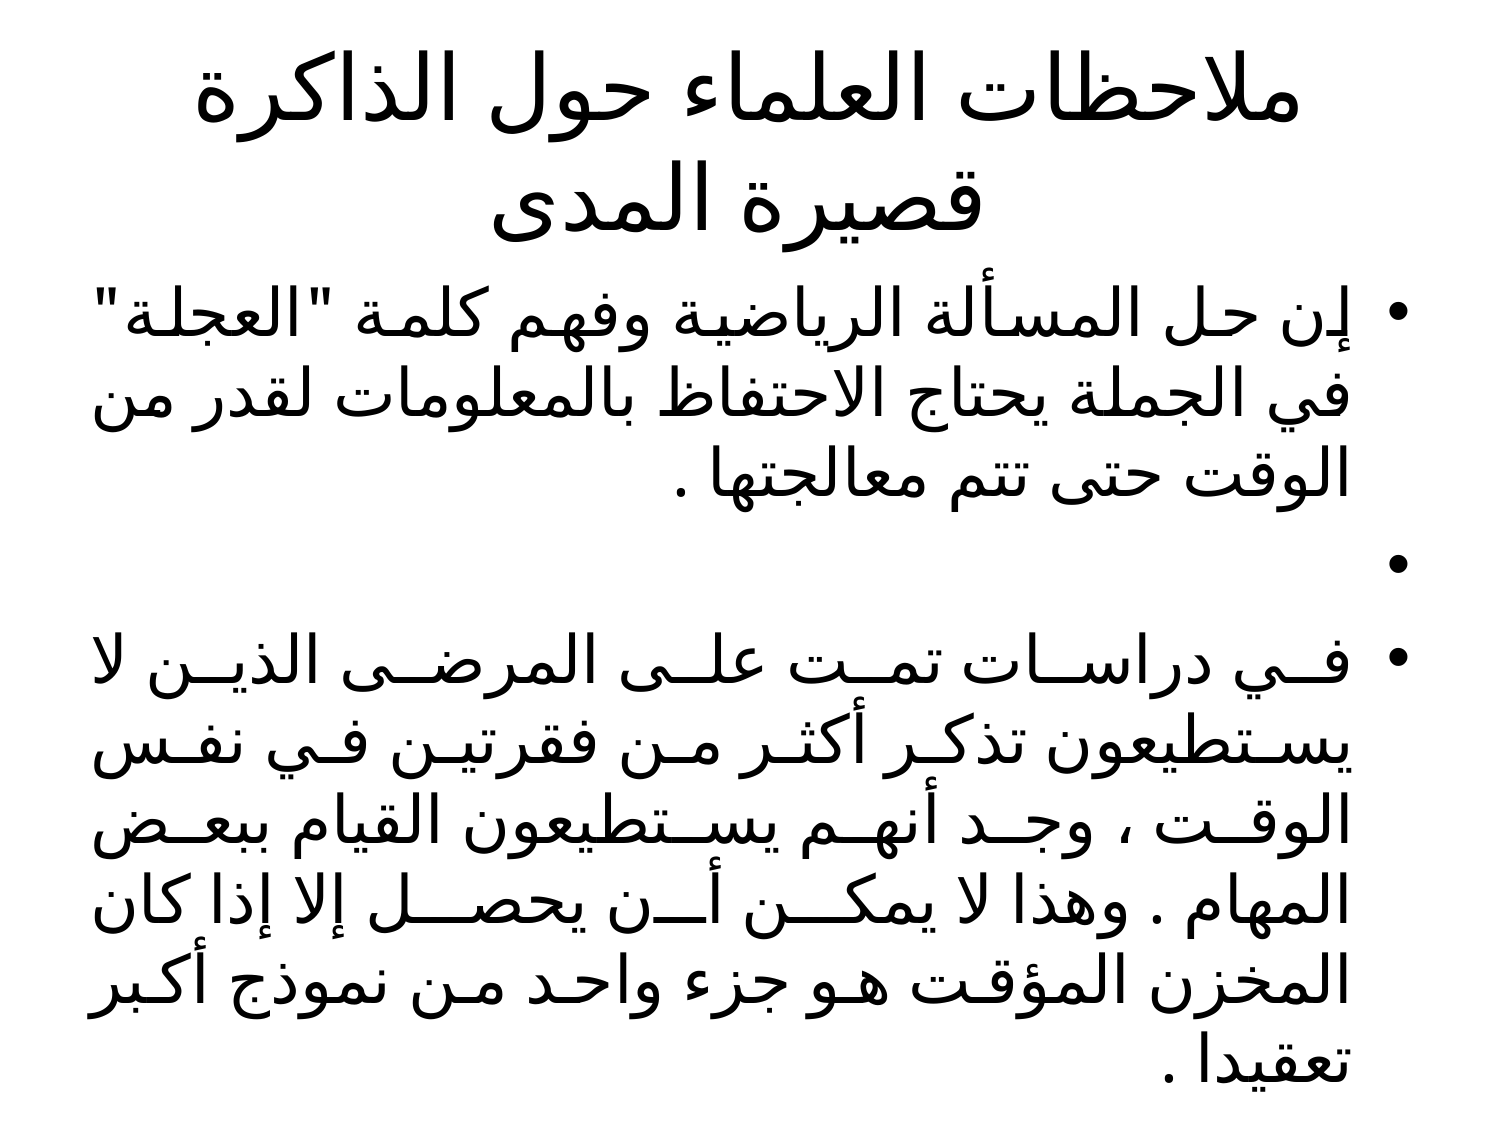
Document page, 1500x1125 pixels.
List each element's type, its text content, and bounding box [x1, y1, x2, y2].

list إن حل المسألة الرياضية وفهم كلمة "العجلة" في الجملة يحتاج الاحتفاظ بالمعلومات لقدر من الوقت حتى تتم معالجتها . في دراسات تمت على المرضى الذين لا يستطيعون تذكر أكثر من فقرتين في نفس الوقت ، وجد أنهم يستطيعون القيام ببعض المهام . وهذا لا يمكن أن يحصل إلا إذا كان المخزن المؤقت هو جزء واحد من نموذج أكبر تعقيدا . [75, 262, 1425, 1005]
title ملاحظات العلماء حول الذاكرة قصيرة المدى [75, 45, 1425, 233]
